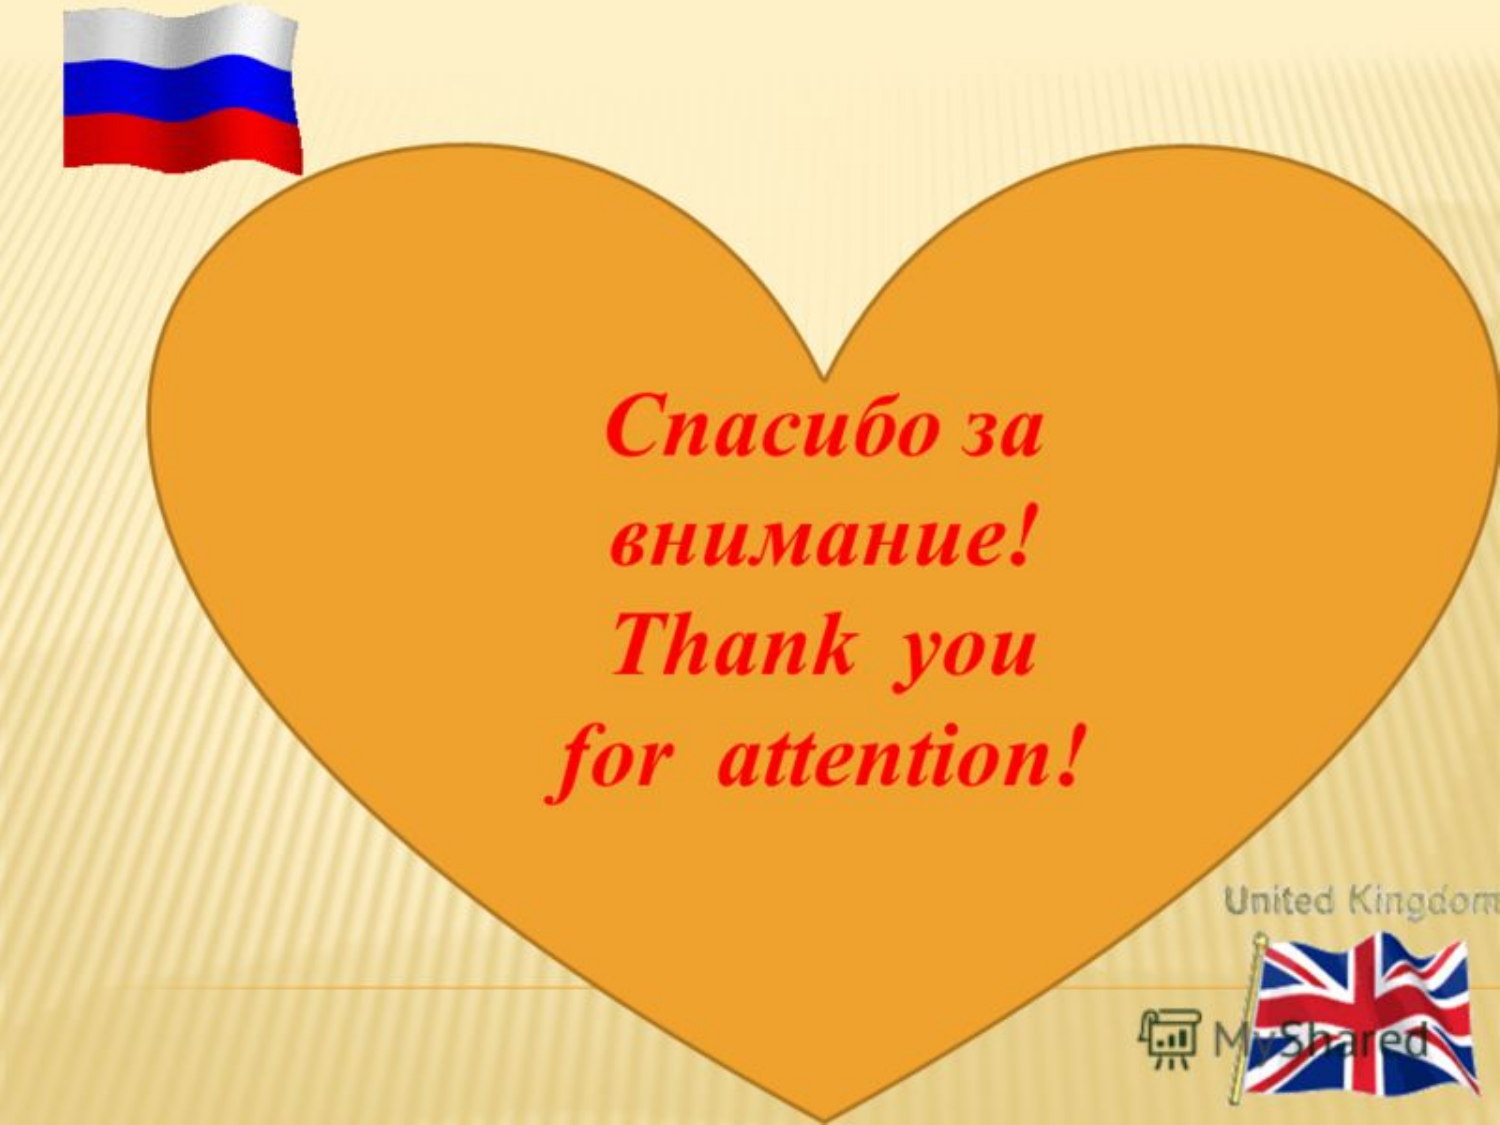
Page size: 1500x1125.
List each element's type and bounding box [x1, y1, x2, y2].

list [0, 0, 1500, 1125]
